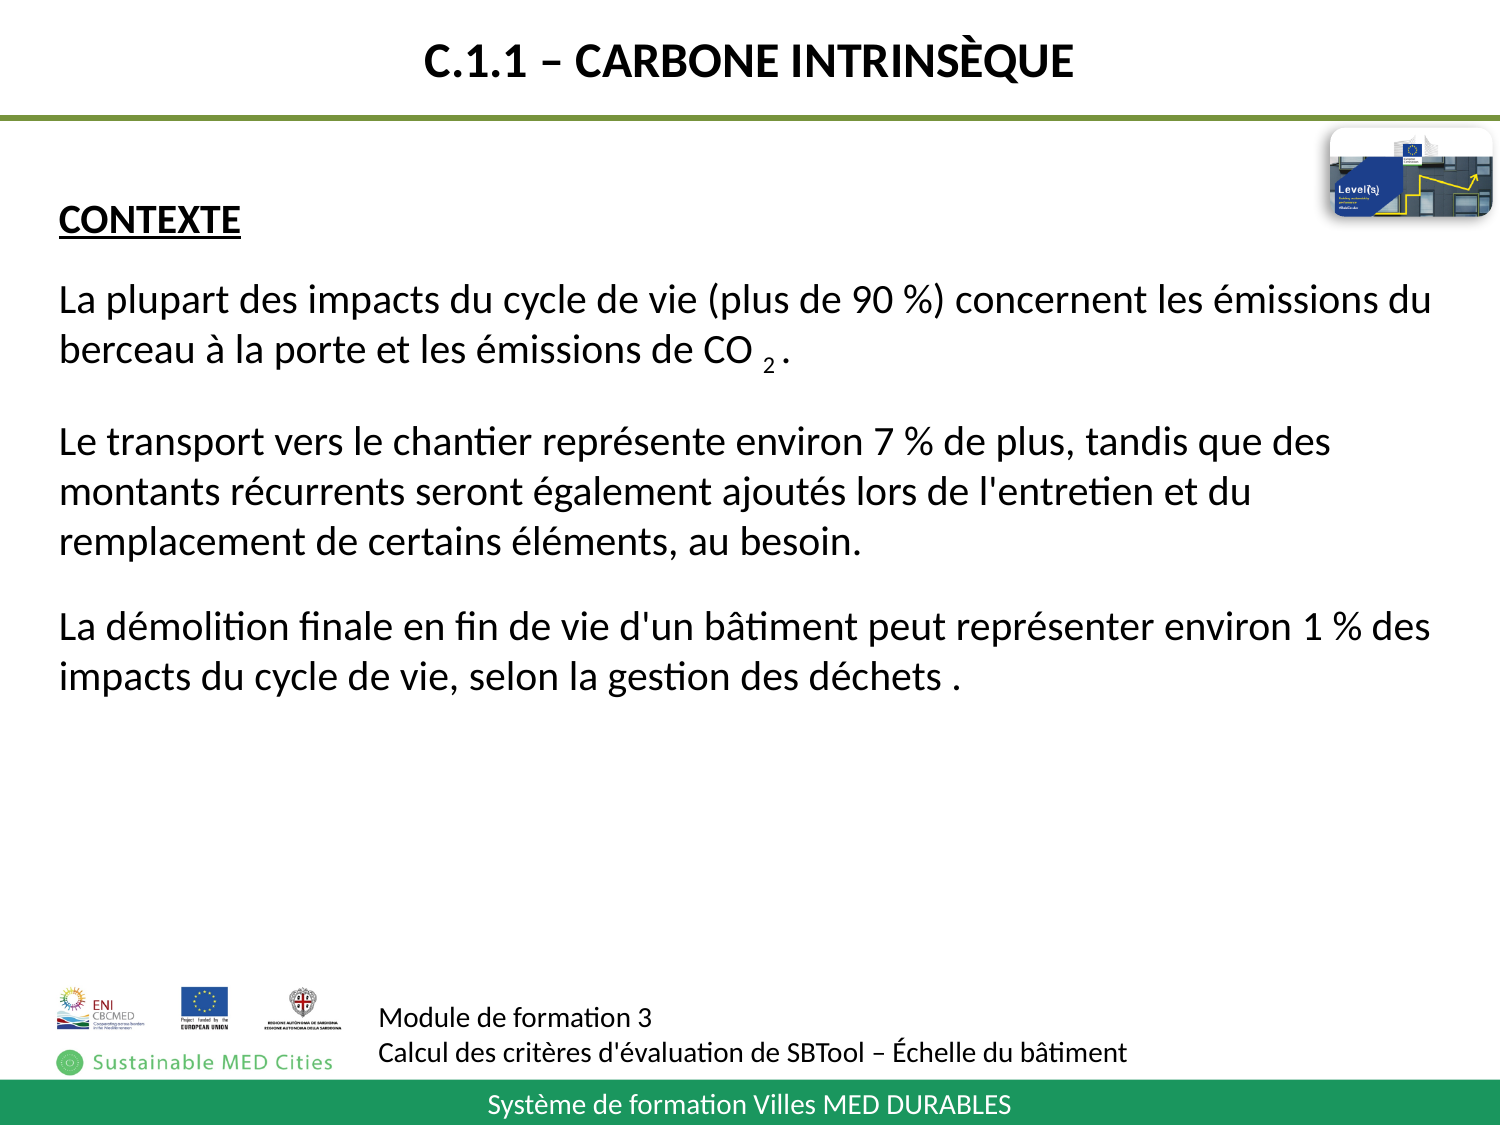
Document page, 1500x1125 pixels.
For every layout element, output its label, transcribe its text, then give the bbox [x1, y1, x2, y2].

text_box C.1.1 – CARBONE INTRINSÈQUE [0, 0, 1500, 115]
list CONTEXTE La plupart des impacts du cycle de vie (plus de 90 %) concernent les émissions du berceau à la porte et les émissions de CO 2 . Le transport vers le chantier représente environ 7 % de plus, tandis que des montants récurrents seront également ajoutés lors de l'entretien et du remplacement de certains éléments, au besoin. La démolition finale en fin de vie d'un bâtiment peut représenter environ 1 % des impacts du cycle de vie, selon la gestion des déchets . [43, 184, 1452, 970]
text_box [0, 972, 1500, 1125]
picture [1329, 127, 1493, 217]
